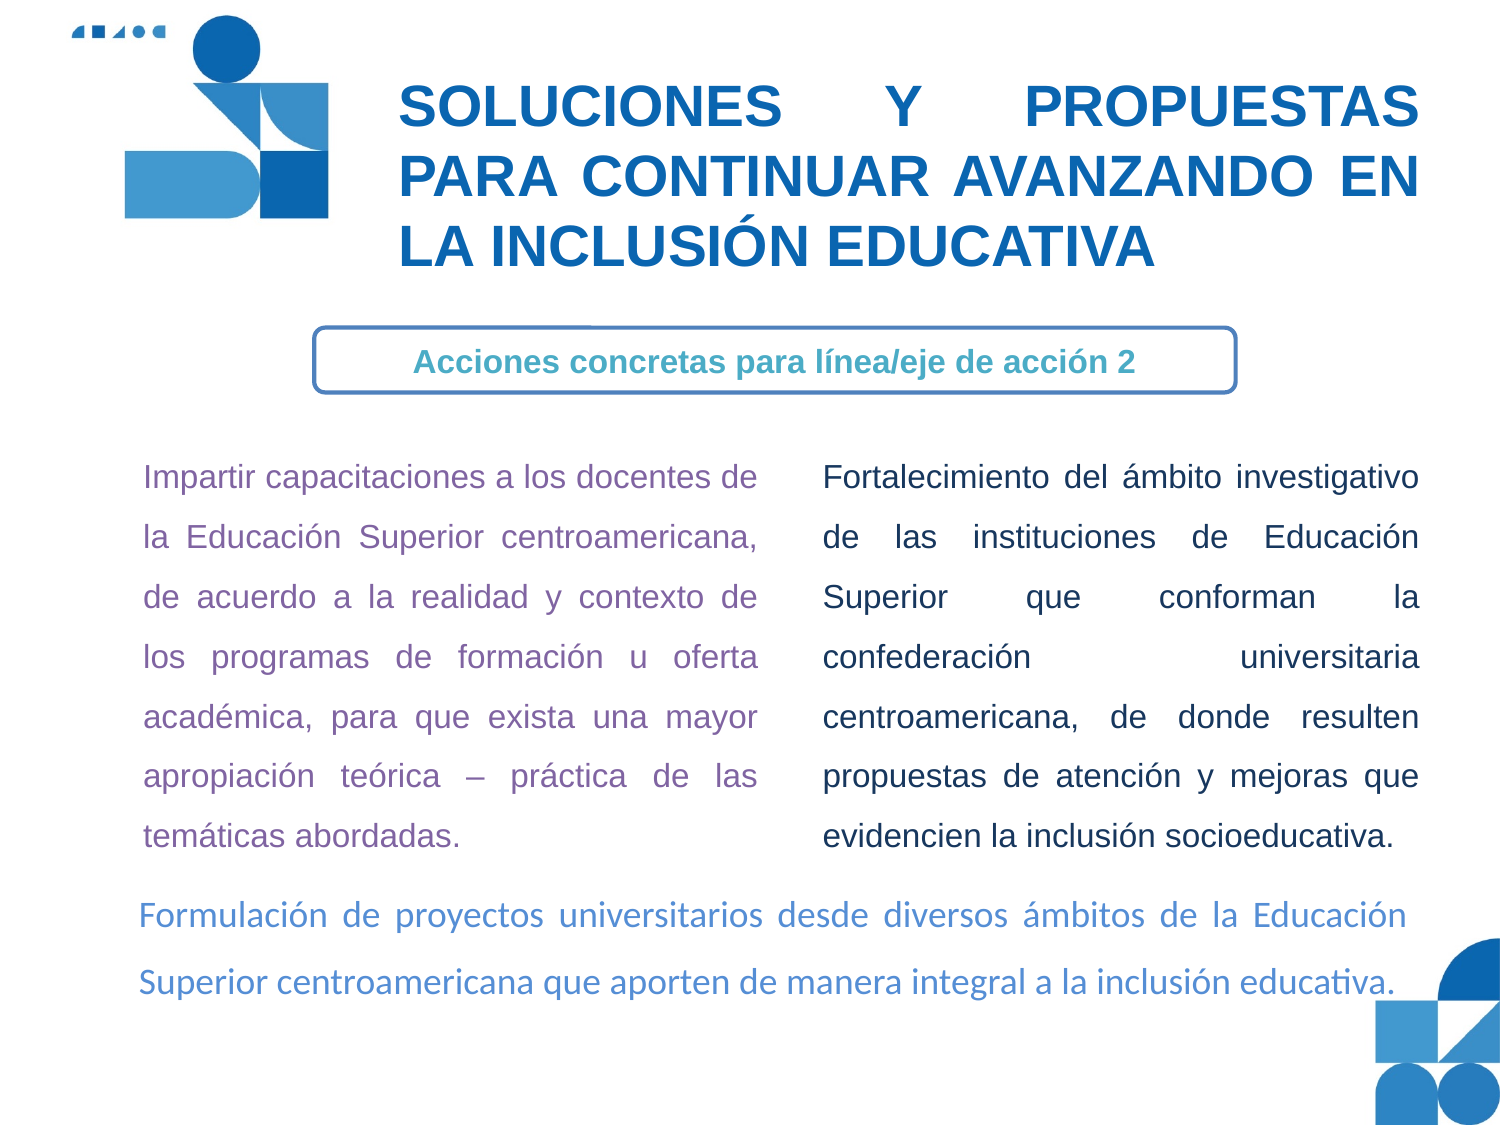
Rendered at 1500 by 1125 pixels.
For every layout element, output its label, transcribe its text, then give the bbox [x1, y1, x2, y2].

text_box Fortalecimiento del ámbito investigativo de las instituciones de Educación Superior que conforman la confederación universitaria centroamericana, de donde resulten propuestas de atención y mejoras que evidencien la inclusión socioeducativa. [807, 427, 1435, 930]
text_box Formulación de proyectos universitarios desde diversos ámbitos de la Educación Superior centroamericana que aporten de manera integral a la inclusión educativa. [123, 859, 1424, 1010]
picture [0, 0, 1500, 1125]
title SOLUCIONES Y PROPUESTAS PARA CONTINUAR AVANZANDO EN LA INCLUSIÓN EDUCATIVA [383, 61, 1436, 232]
text_box Acciones concretas para línea/eje de acción 2 [312, 325, 1238, 395]
text_box Impartir capacitaciones a los docentes de la Educación Superior centroamericana, de acuerdo a la realidad y contexto de los programas de formación u oferta académica, para que exista una mayor apropiación teórica – práctica de las temáticas abordadas. [128, 427, 774, 859]
text_box [125, 292, 1425, 859]
